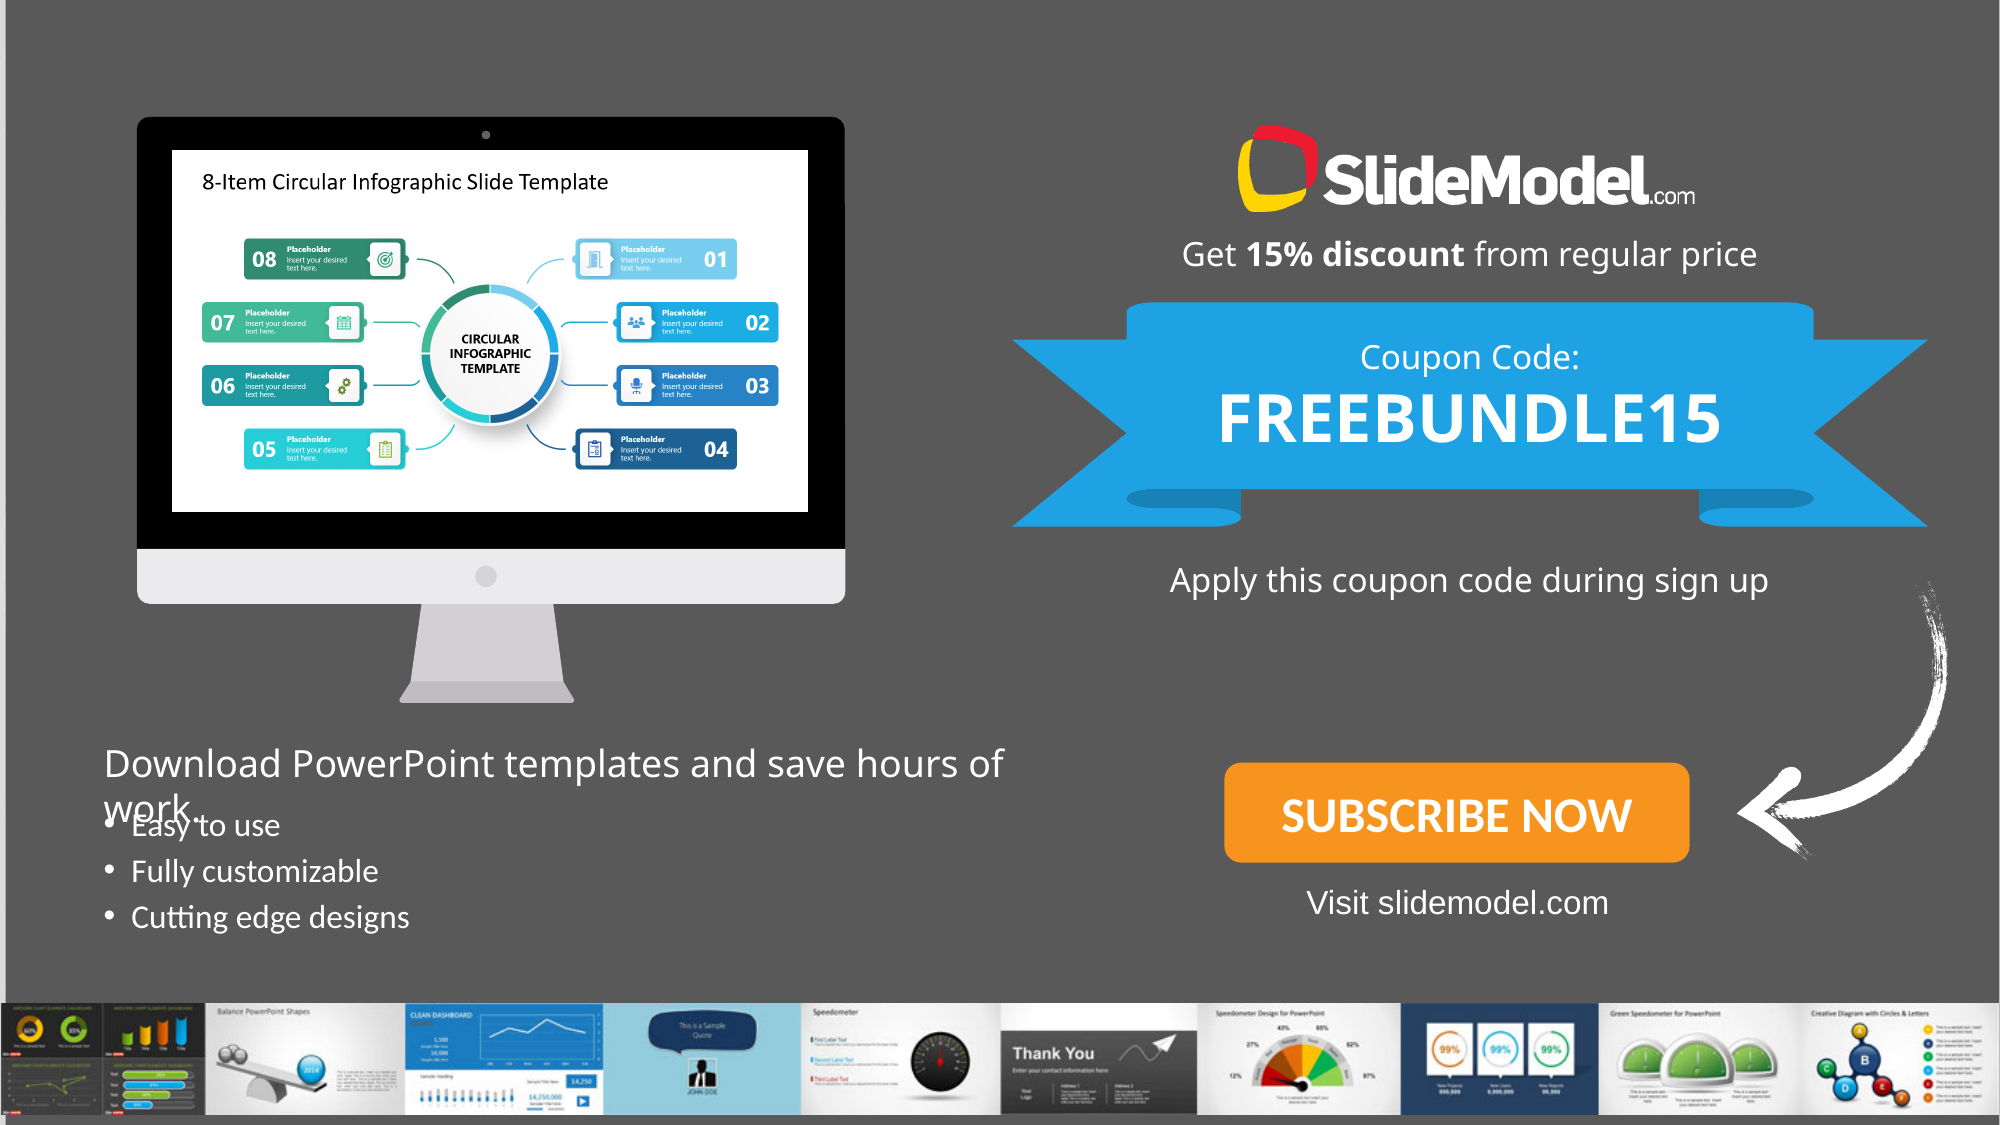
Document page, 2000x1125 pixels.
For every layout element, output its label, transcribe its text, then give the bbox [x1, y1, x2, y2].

text_box Visit slidemodel.com [1247, 874, 1669, 928]
picture [172, 150, 808, 512]
text_box Apply this coupon code during sign up [1129, 551, 1811, 607]
text_box Coupon Code: FREEBUNDLE15 [1173, 328, 1768, 464]
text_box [136, 116, 846, 704]
picture [0, 1003, 1999, 1115]
text_box [1736, 594, 1949, 861]
text_box SUBSCRIBE NOW [1222, 760, 1692, 865]
text_box Download PowerPoint templates and save hours of work. [88, 732, 1059, 838]
text_box Easy to use Fully customizable Cutting edge designs [88, 838, 863, 943]
text_box [4, 0, 2000, 1002]
text_box [1929, 587, 1937, 601]
picture [1237, 125, 1696, 213]
text_box Get 15% discount from regular price [1058, 225, 1882, 280]
text_box [1010, 300, 1931, 529]
